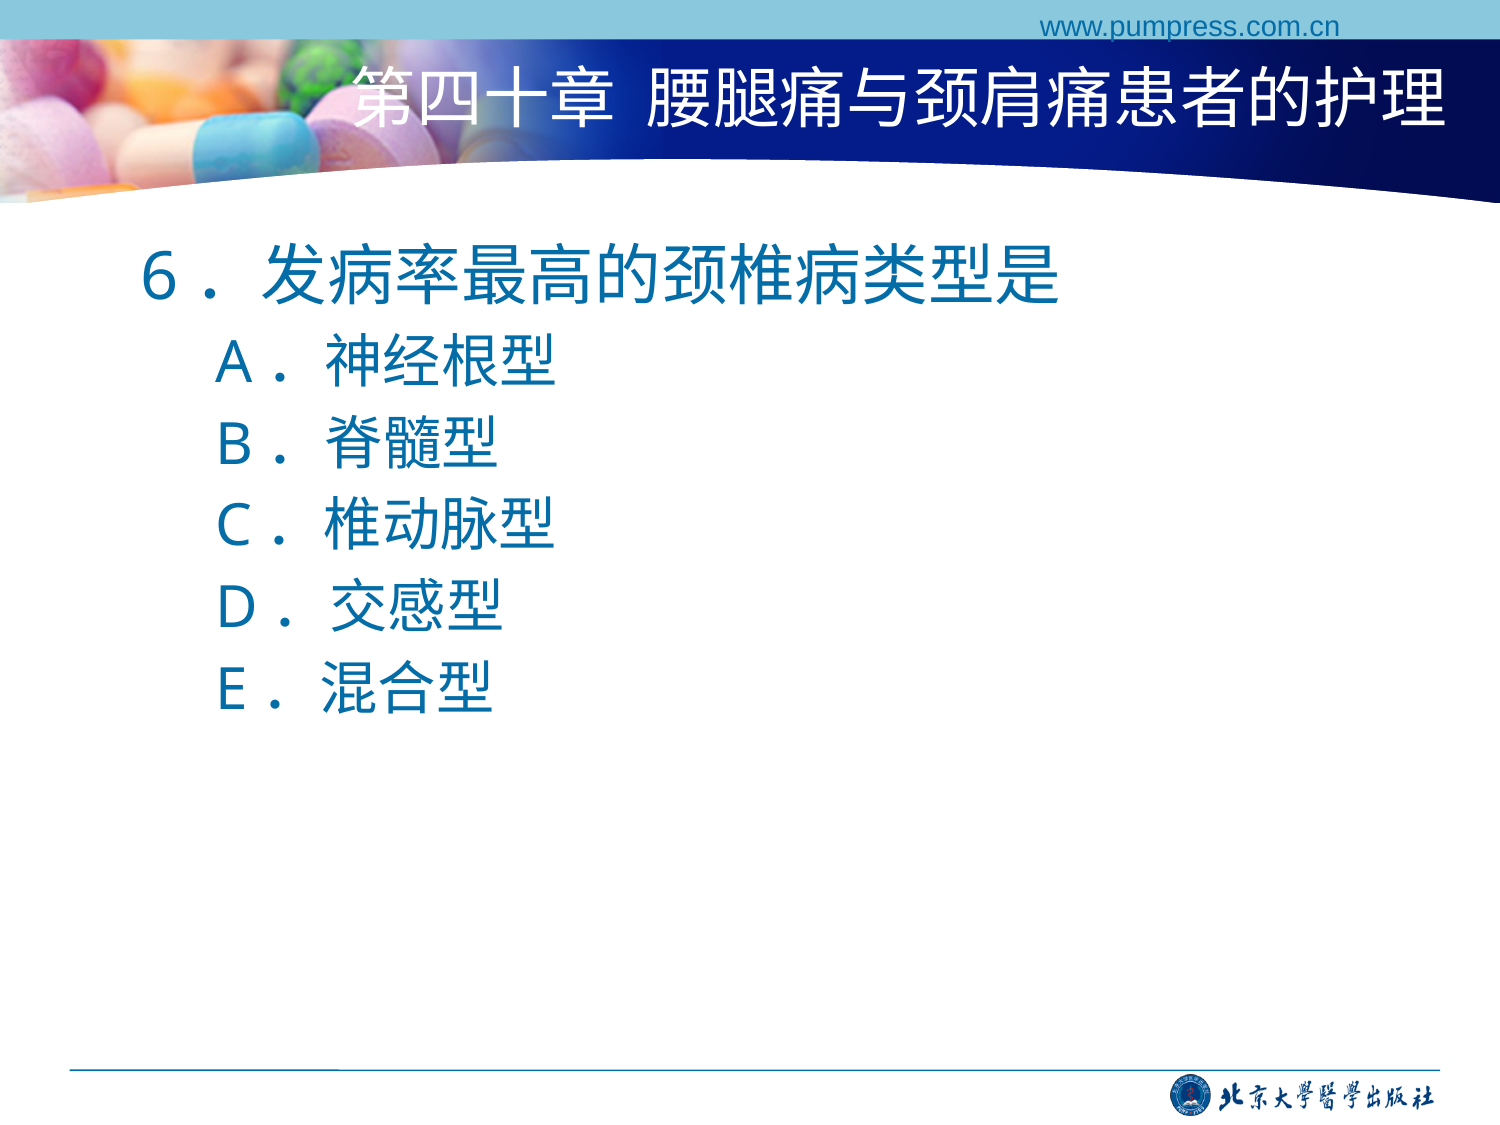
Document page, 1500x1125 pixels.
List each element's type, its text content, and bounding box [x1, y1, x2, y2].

list 6．发病率最高的颈椎病类型是 A．神经根型 B．脊髓型 C．椎动脉型 D．交感型 E．混合型 [49, 224, 1463, 1026]
slide_number www.pumpress.com.cn [1025, 0, 1463, 38]
title 第四十章 腰腿痛与颈肩痛患者的护理 [137, 49, 1463, 143]
picture [0, 40, 1500, 203]
picture [1170, 1074, 1436, 1118]
